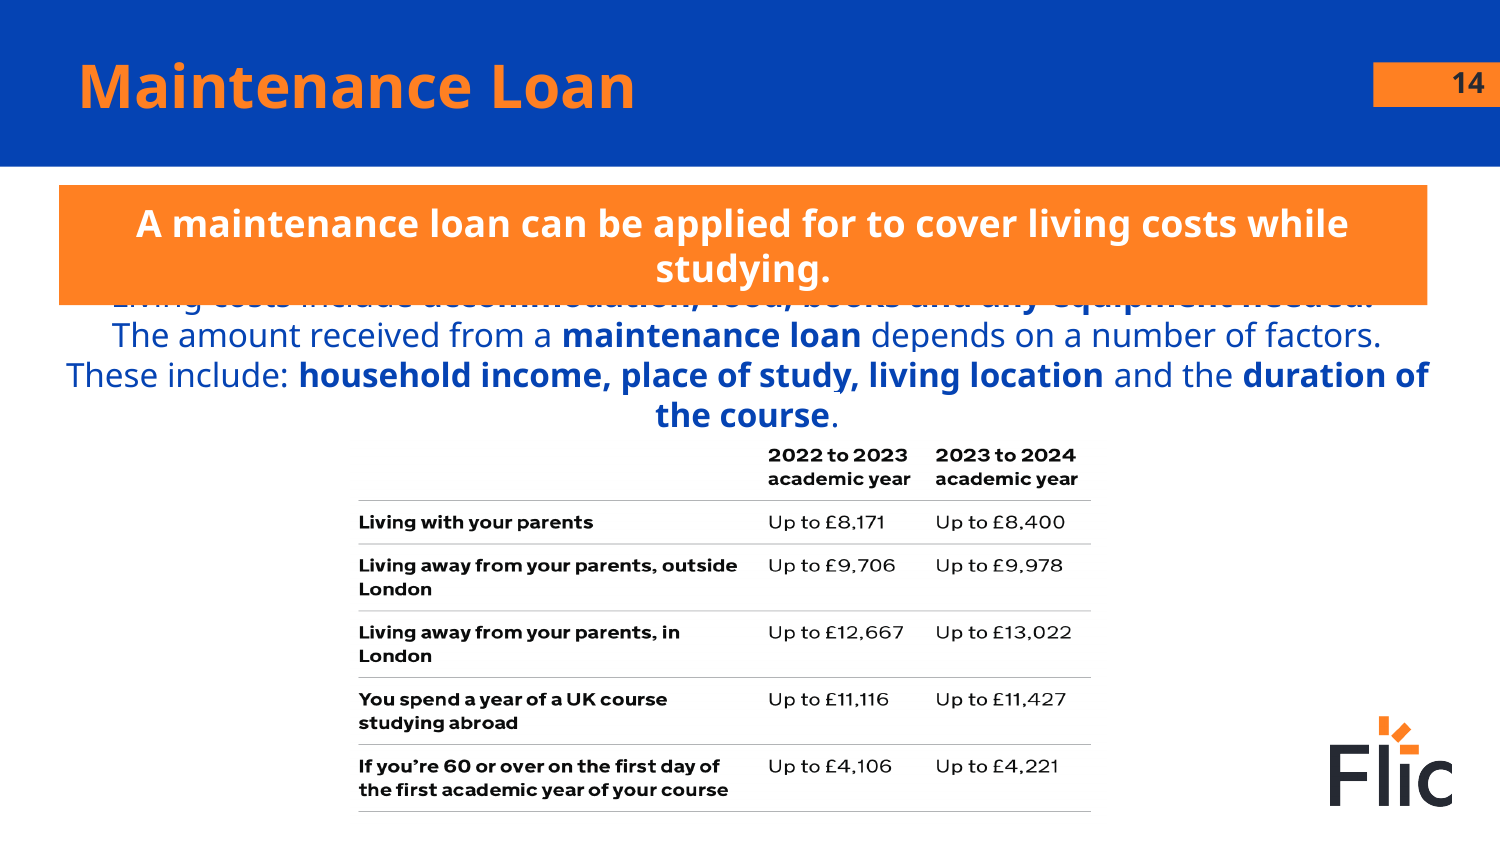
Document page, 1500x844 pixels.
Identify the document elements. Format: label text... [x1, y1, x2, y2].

picture [350, 432, 1107, 825]
text_box Living costs include accommodation, food, books and any equipment needed. The amount received from a maintenance loan depends on a number of factors. These include: household income, place of study, living location and the duration of the course. [39, 219, 1456, 475]
picture [1330, 716, 1452, 807]
title Maintenance Loan [62, 41, 998, 127]
text_box A maintenance loan can be applied for to cover living costs while studying. [59, 185, 1428, 306]
slide_number 14 [1410, 49, 1500, 115]
